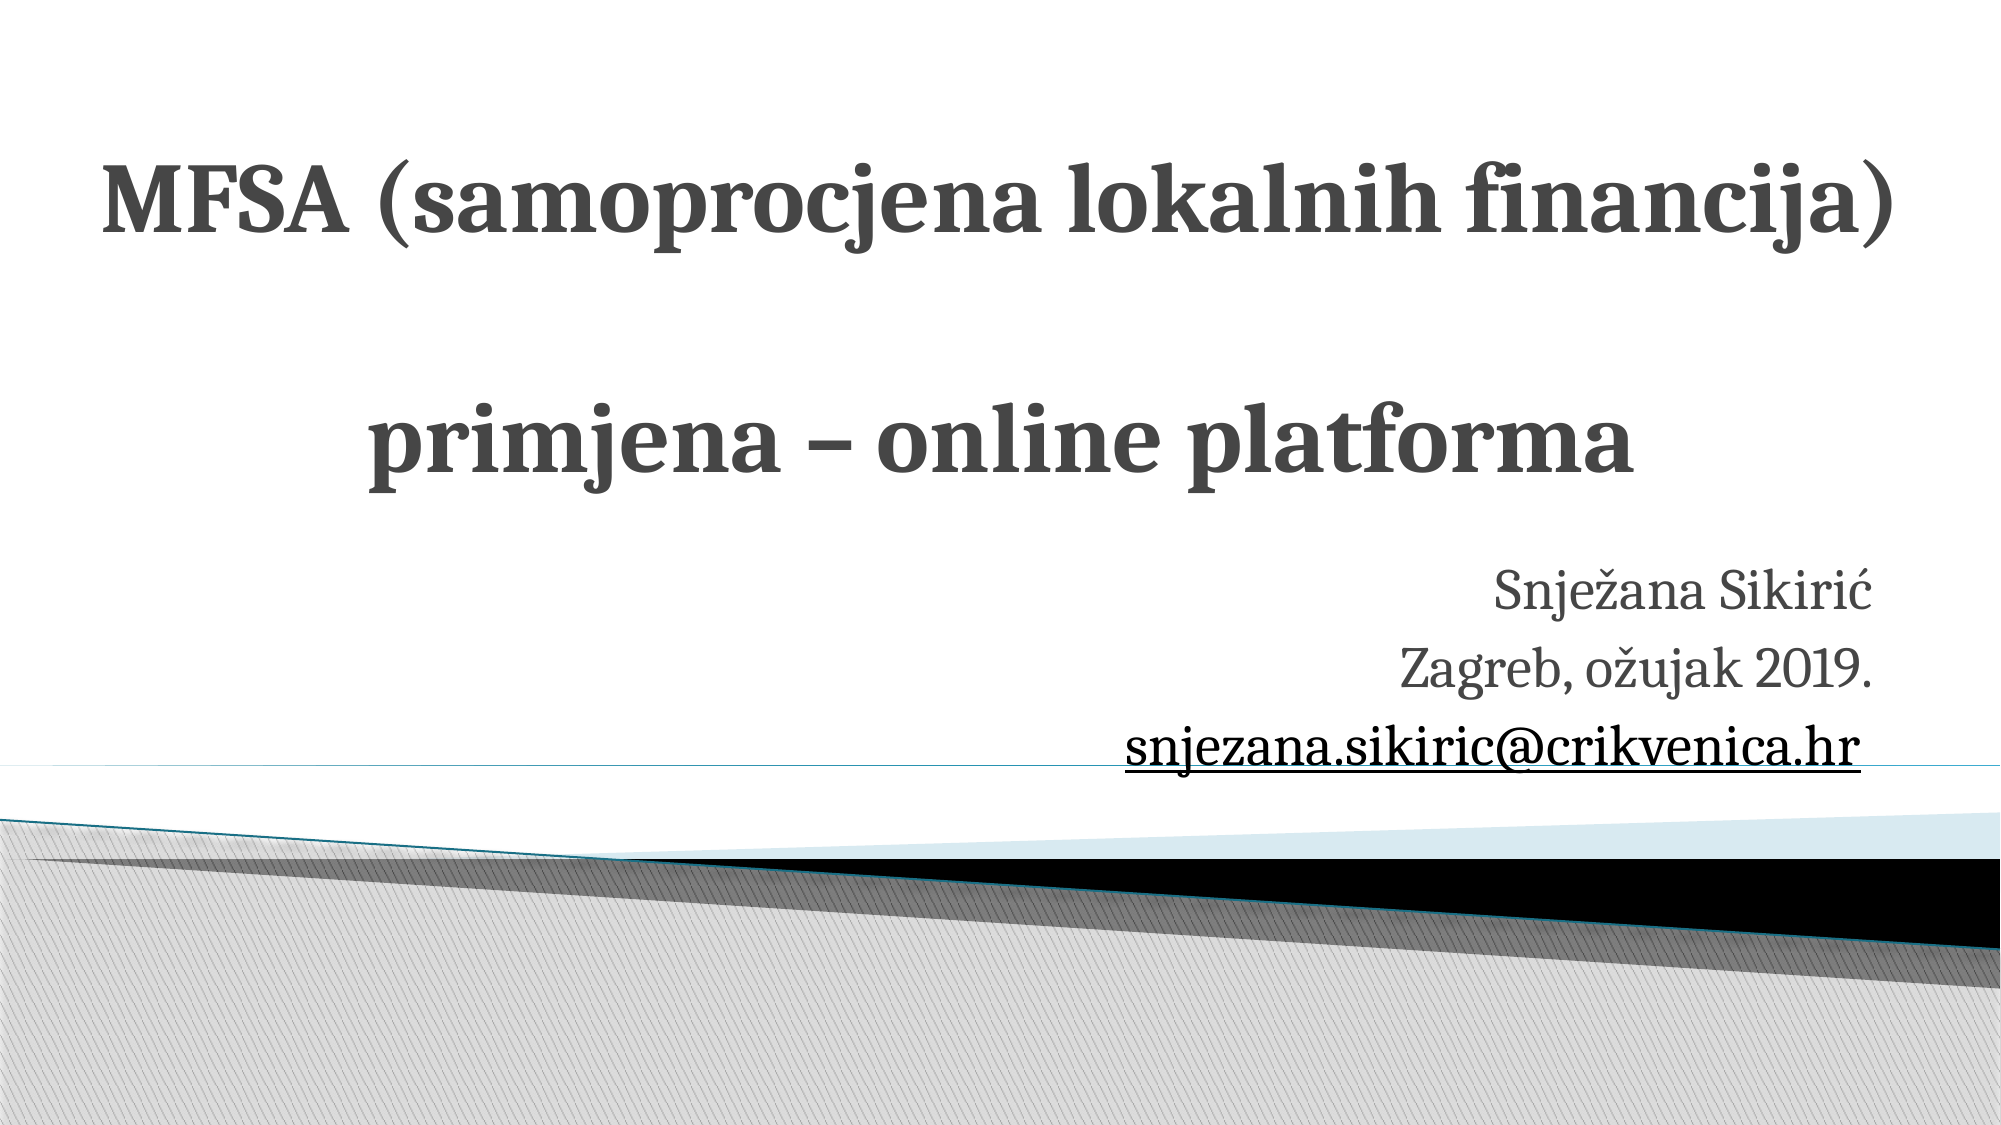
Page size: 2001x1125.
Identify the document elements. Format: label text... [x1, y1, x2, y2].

subtitle Snježana Sikirić Zagreb, ožujak 2019. snjezana.sikiric@crikvenica.hr [268, 543, 1892, 816]
title MFSA (samoprocjena lokalnih financija) primjena – online platforma [77, 120, 1928, 500]
picture [7, 859, 2000, 989]
